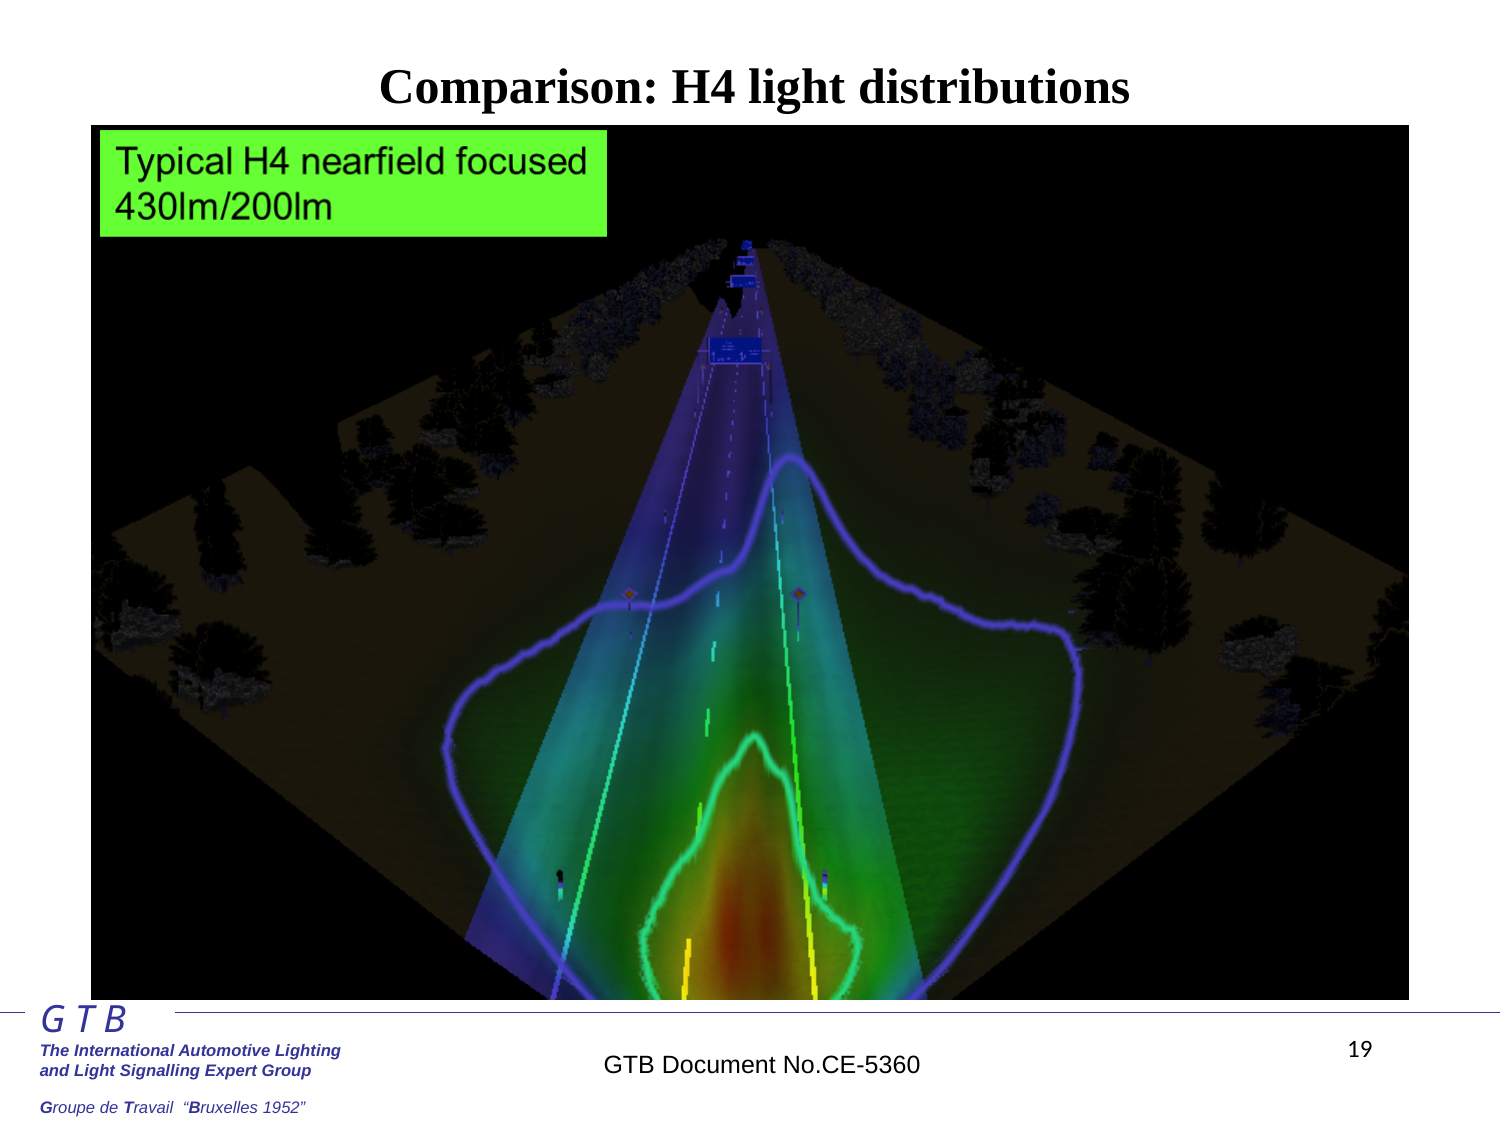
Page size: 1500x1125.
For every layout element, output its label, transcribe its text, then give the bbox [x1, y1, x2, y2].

picture [91, 125, 1409, 1000]
slide_number 19 [1074, 1024, 1388, 1101]
text_box GTB Document No.CE-5360 [505, 1025, 1020, 1101]
text_box Comparison: H4 light distributions [227, 45, 1283, 121]
